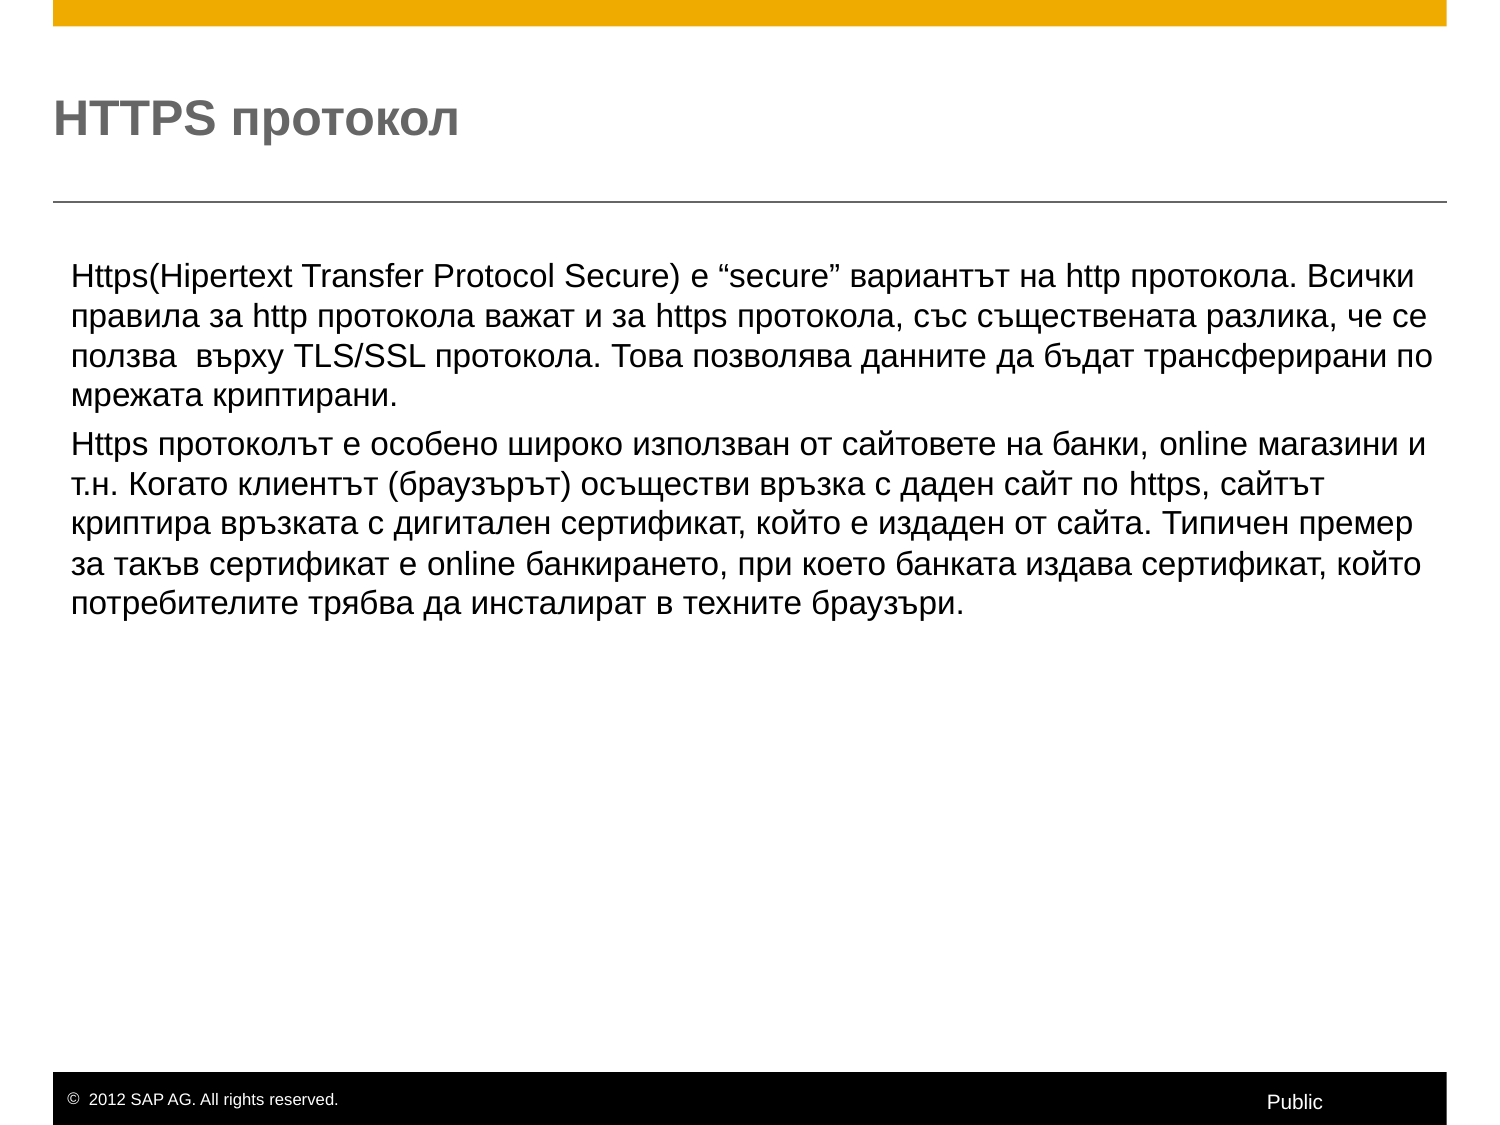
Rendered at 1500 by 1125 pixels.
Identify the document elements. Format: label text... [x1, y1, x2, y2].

list Https(Hipertext Transfer Protocol Secure) е “secure” вариантът на http протокола. Всички правила за http протокола важат и за https протокола, със съществената разлика, че се ползва върху TLS/SSL протокола. Това позволява данните да бъдат трансферирани по мрежата криптирани. Https протоколът е особено широко използван от сайтовете на банки, online магазини и т.н. Когато клиентът (браузърът) осъществи връзка с даден сайт по https, сайтът криптира връзката с дигитален сертификат, който е издаден от сайта. Типичен премер за такъв сертификат е online банкирането, при което банката издава сертификат, който потребителите трябва да инсталират в техните браузъри. [56, 253, 1450, 975]
title HTTPS протокол [53, 53, 1447, 178]
